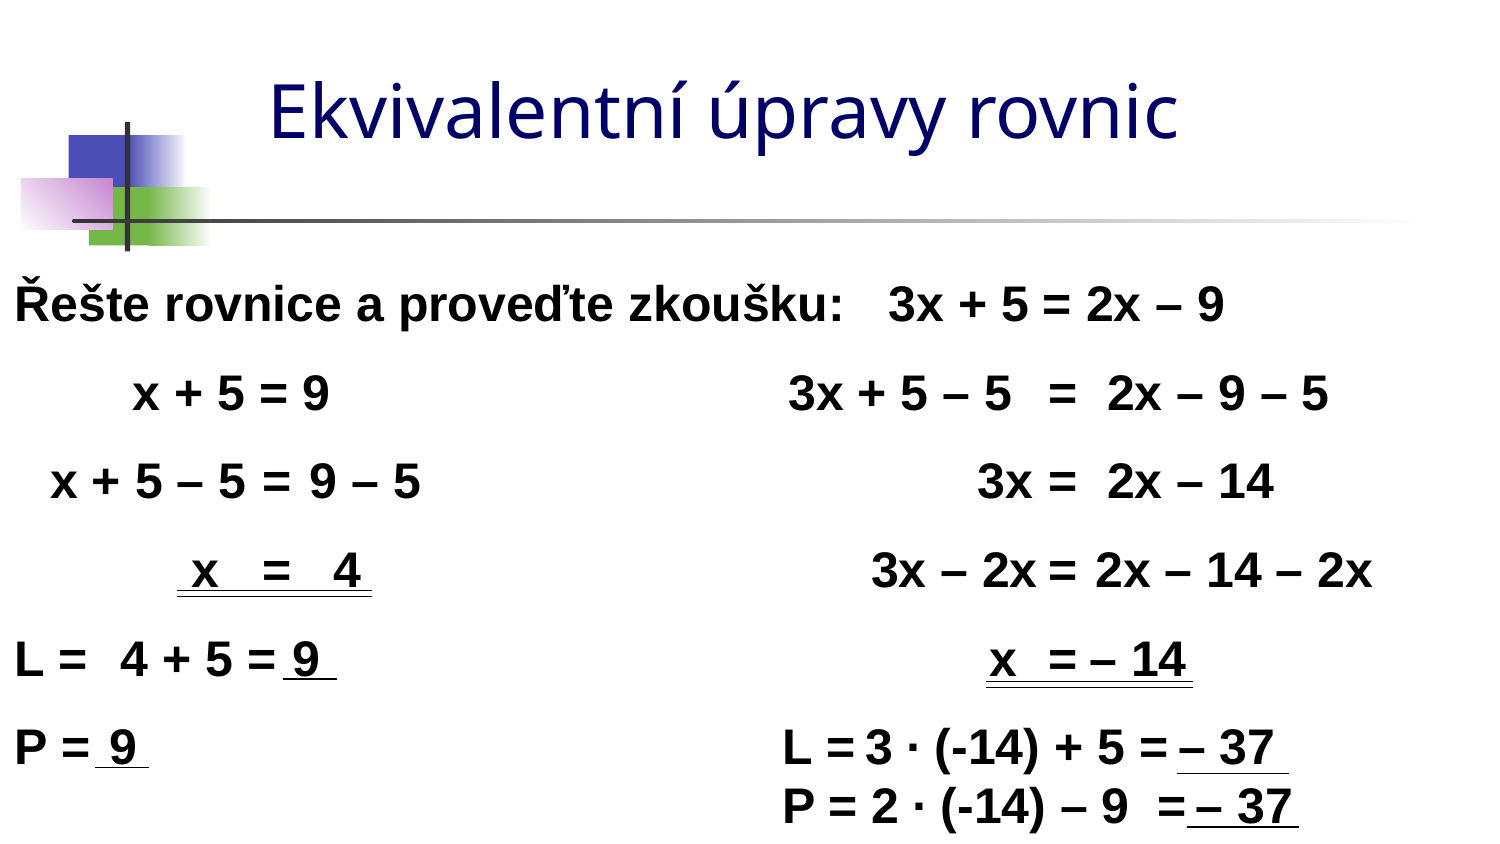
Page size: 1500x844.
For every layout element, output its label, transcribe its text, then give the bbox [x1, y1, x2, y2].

text_box 3x + 5 = 2x – 9 [874, 265, 1295, 338]
text_box 9 [94, 708, 170, 781]
text_box = [1033, 354, 1092, 427]
title Ekvivalentní úpravy rovnic [129, 43, 1318, 175]
text_box 3x – 2x [856, 531, 1033, 604]
text_box 9 [277, 620, 353, 692]
text_box 9 – 5 [295, 442, 445, 515]
text_box 3x [1105, 442, 1190, 515]
text_box – 14 [1105, 620, 1233, 692]
text_box P = [0, 708, 94, 781]
text_box 3x [962, 442, 1033, 515]
text_box 2 ∙ (-14) – 9 = [856, 767, 1181, 840]
text_box = [1033, 442, 1105, 515]
text_box – 37 [1181, 767, 1339, 840]
text_box x [177, 531, 247, 590]
text_box 4 [319, 531, 408, 604]
text_box 3x + 5 – 5 [773, 354, 1033, 427]
text_box = [247, 442, 295, 515]
text_box x + 5 – 5 [35, 442, 247, 515]
text_box 2x – 9 – 5 [1092, 354, 1396, 427]
text_box x + 5 = 9 [118, 354, 372, 427]
text_box 3 ∙ (-14) + 5 = [850, 708, 1163, 767]
text_box 2x – 14 – 2x [1105, 531, 1418, 604]
text_box P = [767, 767, 856, 840]
text_box L = [767, 708, 850, 767]
text_box Řešte rovnice a proveďte zkoušku: [0, 265, 874, 338]
text_box = [1033, 531, 1105, 604]
text_box 2x – 14 [1190, 442, 1362, 515]
text_box – 37 [1163, 708, 1321, 767]
text_box x [974, 620, 1033, 692]
text_box 4 + 5 = [105, 620, 277, 692]
text_box = [247, 531, 319, 589]
text_box L = [0, 620, 105, 692]
text_box = [1033, 620, 1105, 681]
